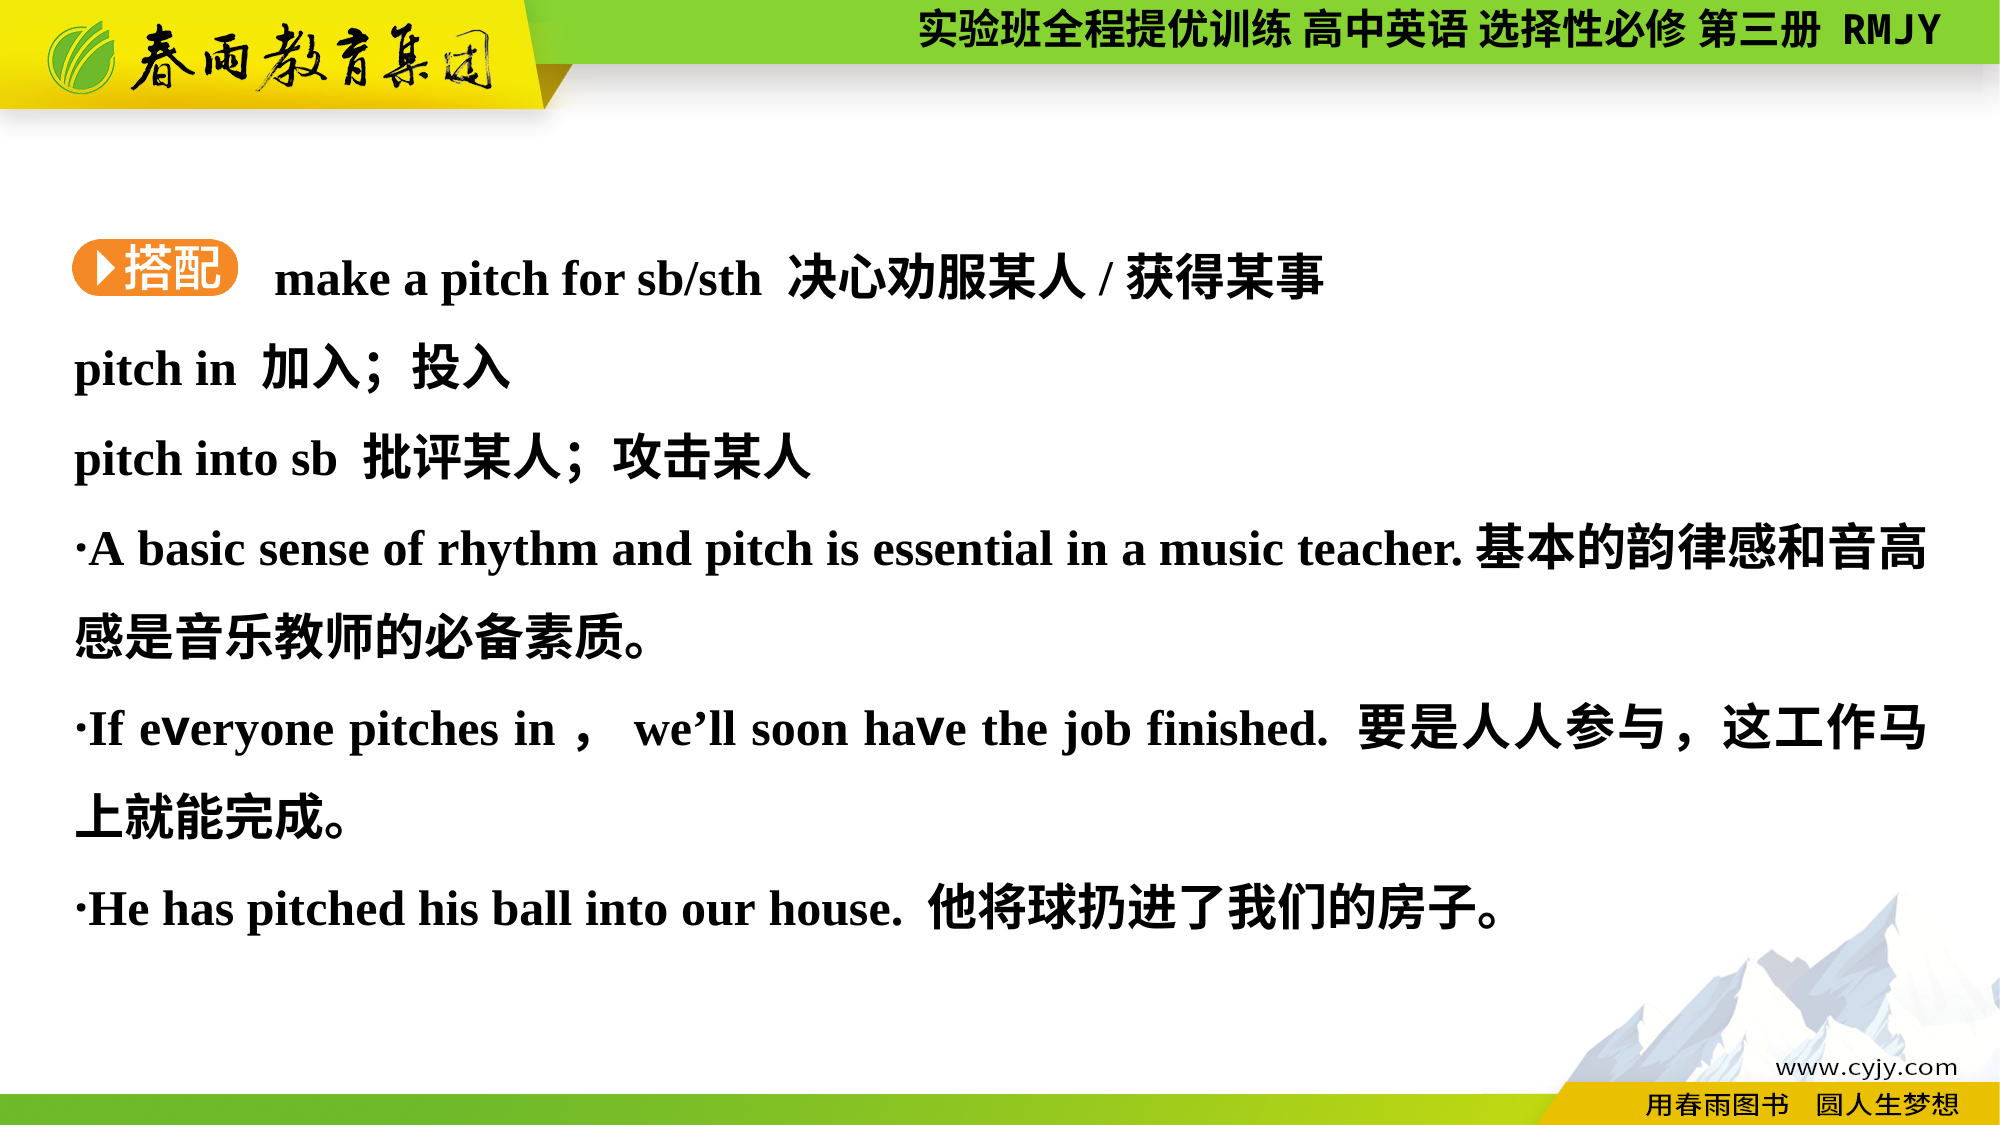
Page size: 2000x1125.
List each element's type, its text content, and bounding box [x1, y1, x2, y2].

list make a pitch for sb/sth 决心劝服某人/获得某事 pitch in 加入；投入 pitch into sb 批评某人；攻击某人 ·A basic sense of rhythm and pitch is essential in a music teacher.基本的韵律感和音高感是音乐教师的必备素质。 ·If everyone pitches in，we’ll soon have the job finished. 要是人人参与，这工作马上就能完成。 ·He has pitched his ball into our house. 他将球扔进了我们的房子。 [59, 208, 1944, 951]
picture [0, 0, 2000, 1125]
